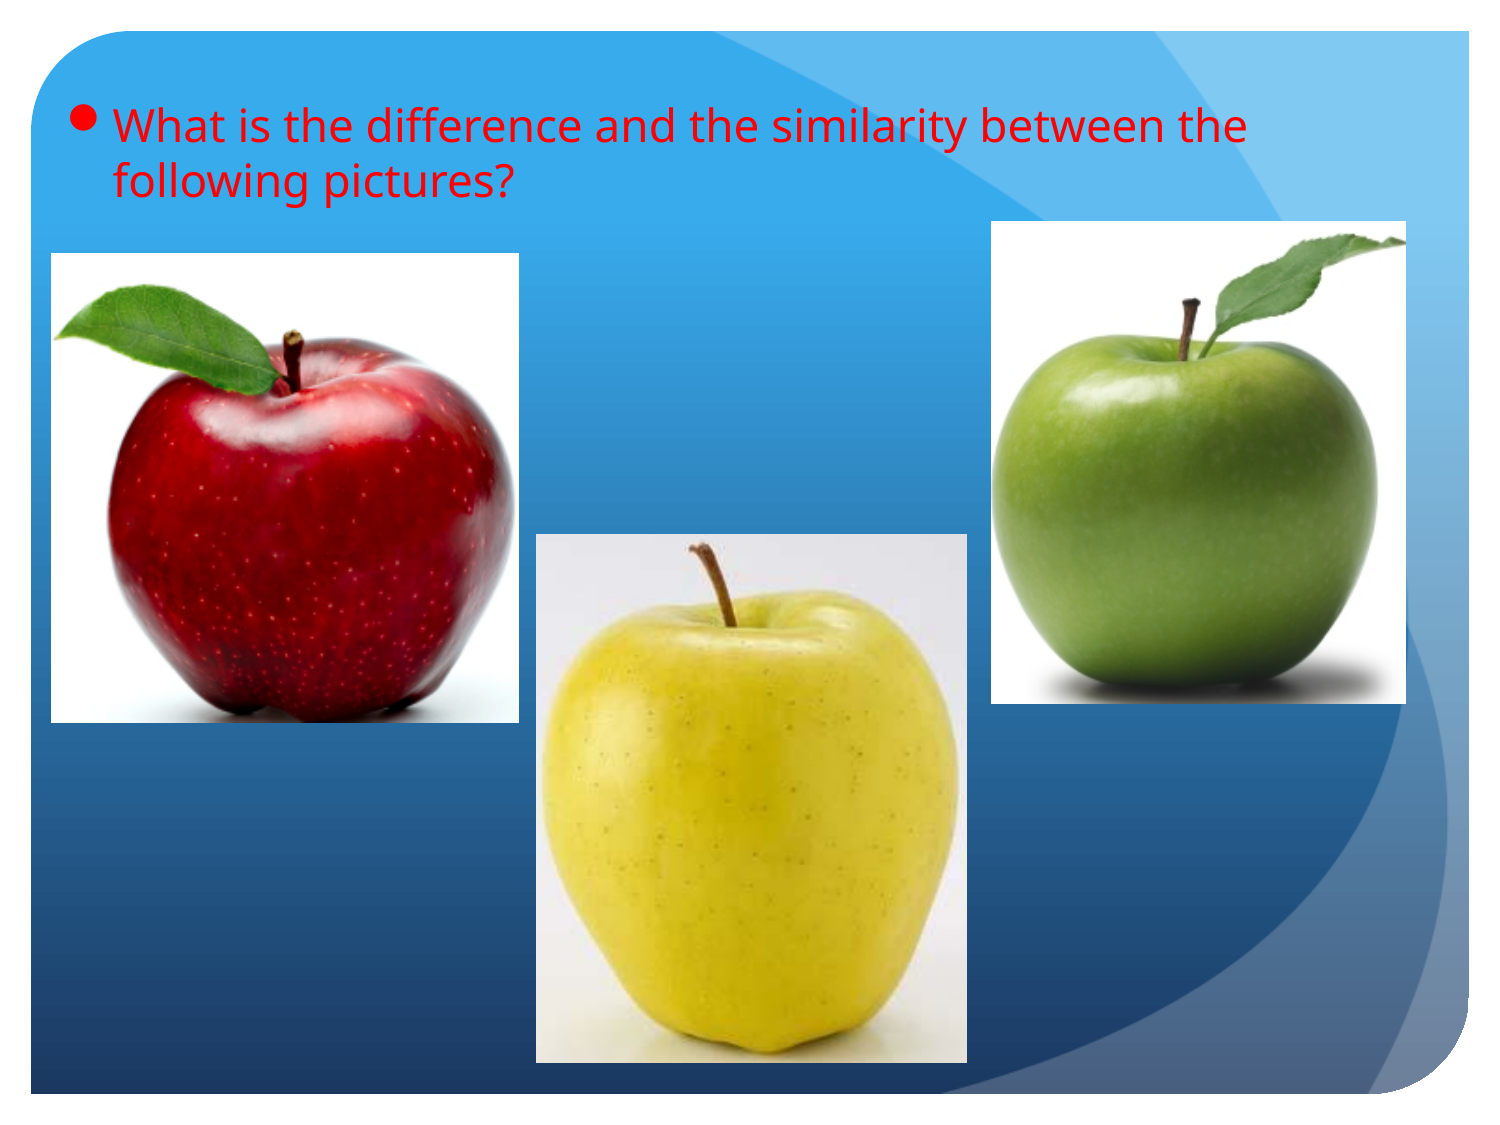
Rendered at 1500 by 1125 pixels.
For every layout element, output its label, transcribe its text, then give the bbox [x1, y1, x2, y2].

list What is the difference and the similarity between the following pictures? [51, 88, 1462, 222]
picture [24, 30, 1473, 1094]
